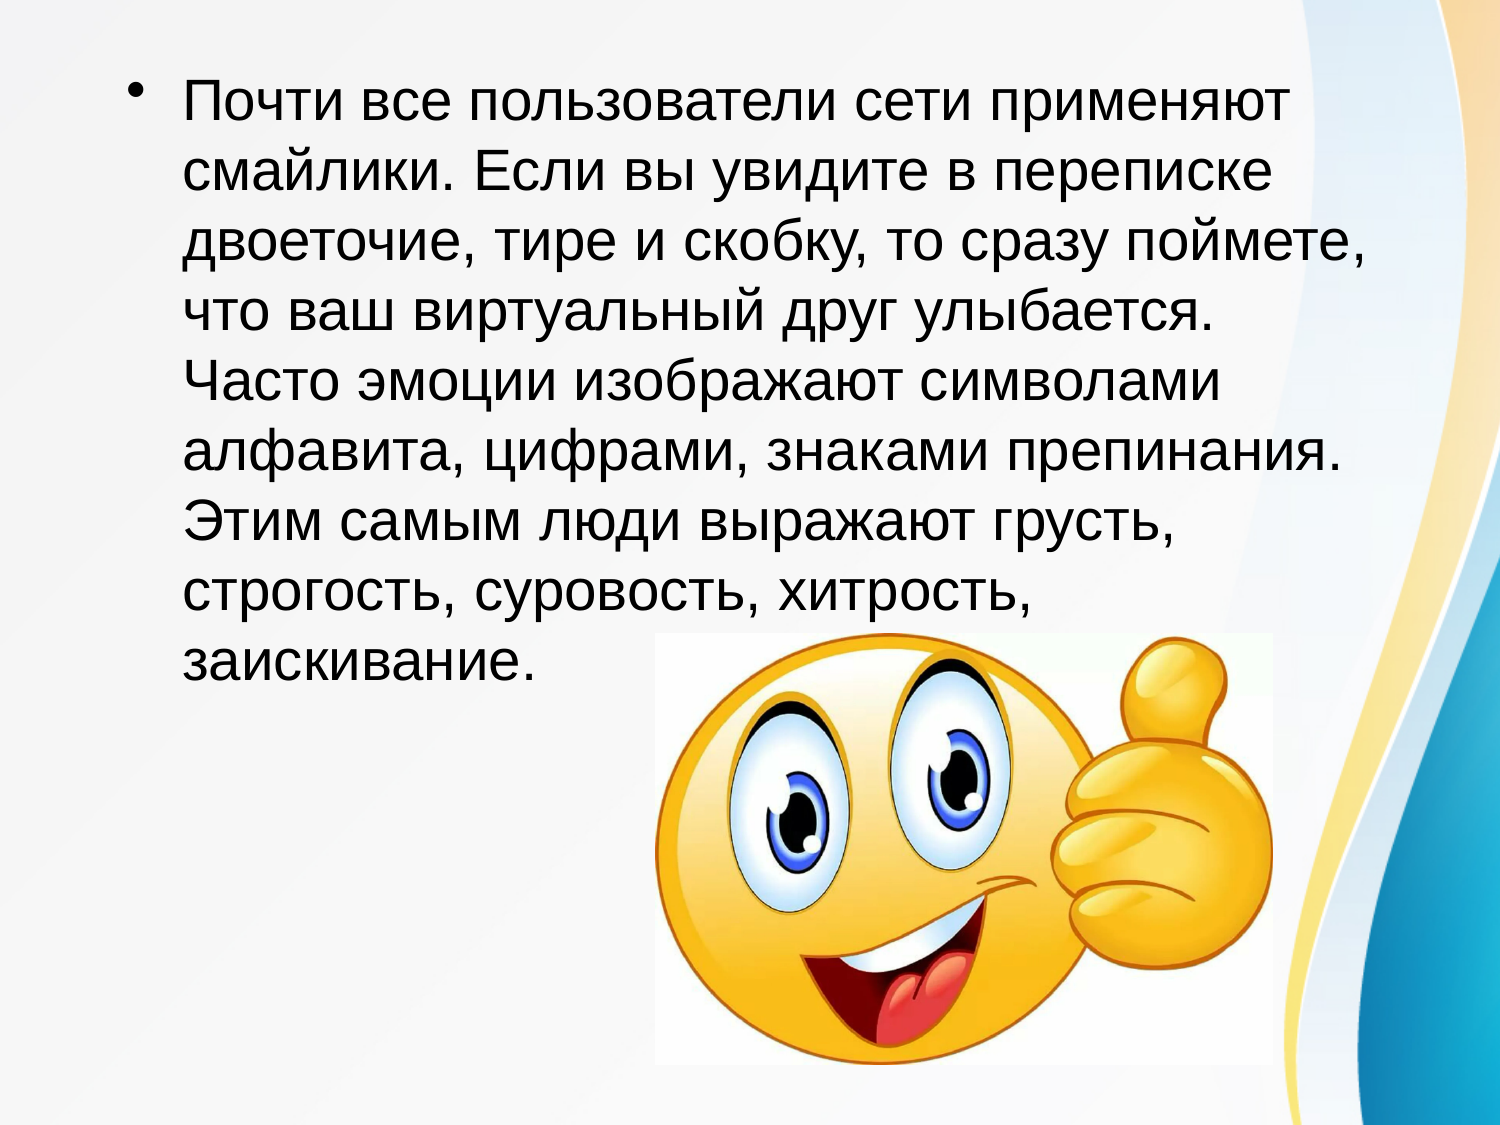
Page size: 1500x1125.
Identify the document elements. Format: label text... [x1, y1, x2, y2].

picture [0, 0, 1500, 1125]
list Почти все пользователи сети применяют смайлики. Если вы увидите в переписке двоеточие, тире и скобку, то сразу поймете, что ваш виртуальный друг улыбается. Часто эмоции изображают символами алфавита, цифрами, знаками препинания. Этим самым люди выражают грусть, строгость, суровость, хитрость, заискивание. [110, 54, 1388, 551]
